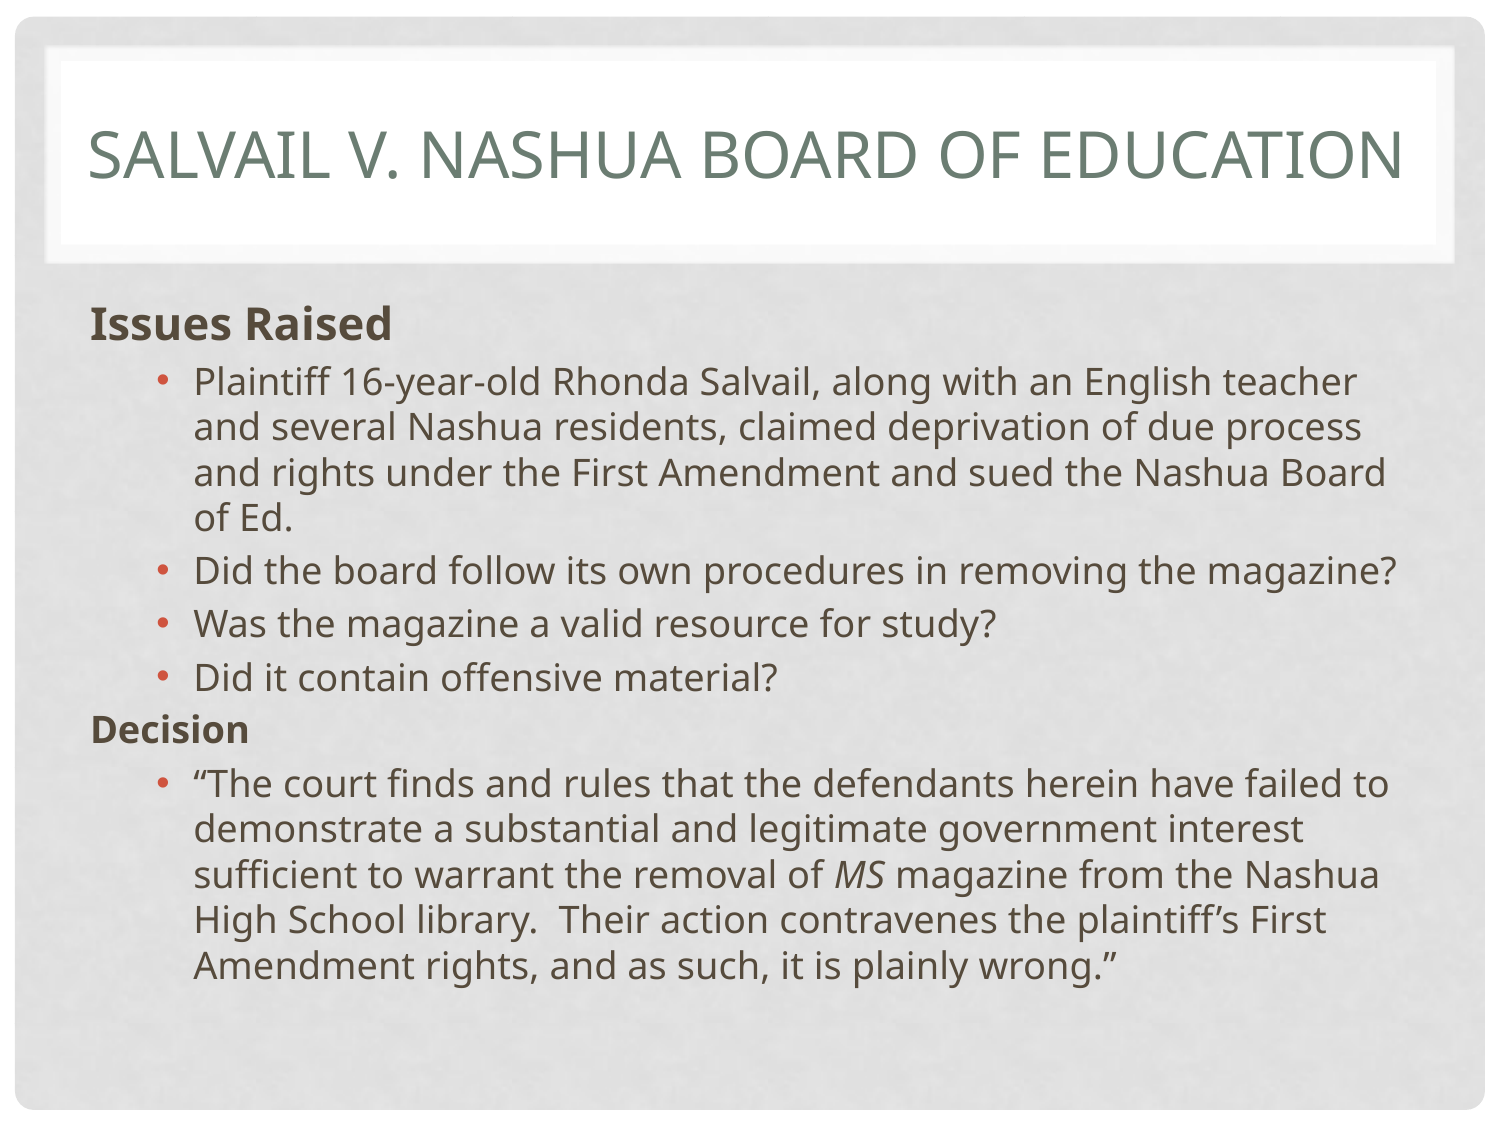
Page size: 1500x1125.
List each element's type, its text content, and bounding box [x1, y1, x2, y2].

list Issues Raised Plaintiff 16-year-old Rhonda Salvail, along with an English teacher and several Nashua residents, claimed deprivation of due process and rights under the First Amendment and sued the Nashua Board of Ed. Did the board follow its own procedures in removing the magazine? Was the magazine a valid resource for study? Did it contain offensive material? Decision “The court finds and rules that the defendants herein have failed to demonstrate a substantial and legitimate government interest sufficient to warrant the removal of MS magazine from the Nashua High School library. Their action contravenes the plaintiff’s First Amendment rights, and as such, it is plainly wrong.” [75, 287, 1425, 1005]
title Salvail v. Nashua Board of Education [69, 66, 1425, 238]
